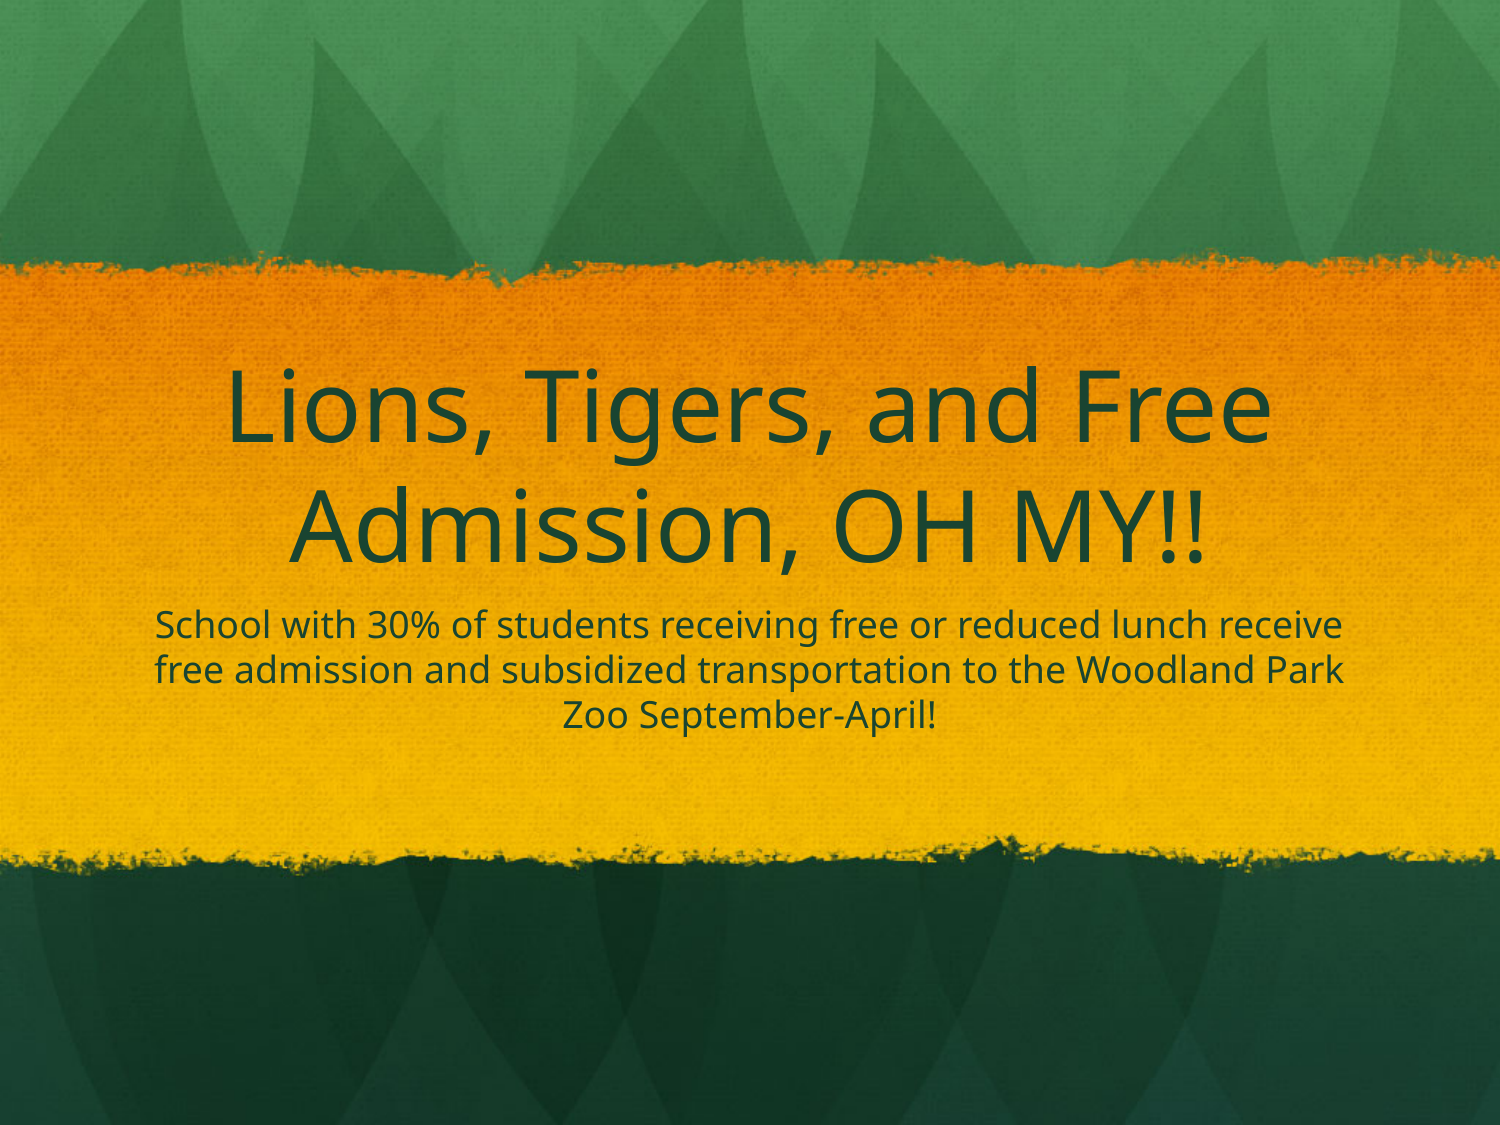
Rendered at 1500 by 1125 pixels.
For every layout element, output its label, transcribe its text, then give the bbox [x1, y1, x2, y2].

list School with 30% of students receiving free or reduced lunch receive free admission and subsidized transportation to the Woodland Park Zoo September-April! [125, 593, 1375, 840]
title Lions, Tigers, and Free Admission, OH MY!! [125, 366, 1375, 591]
picture [0, 0, 1500, 1125]
